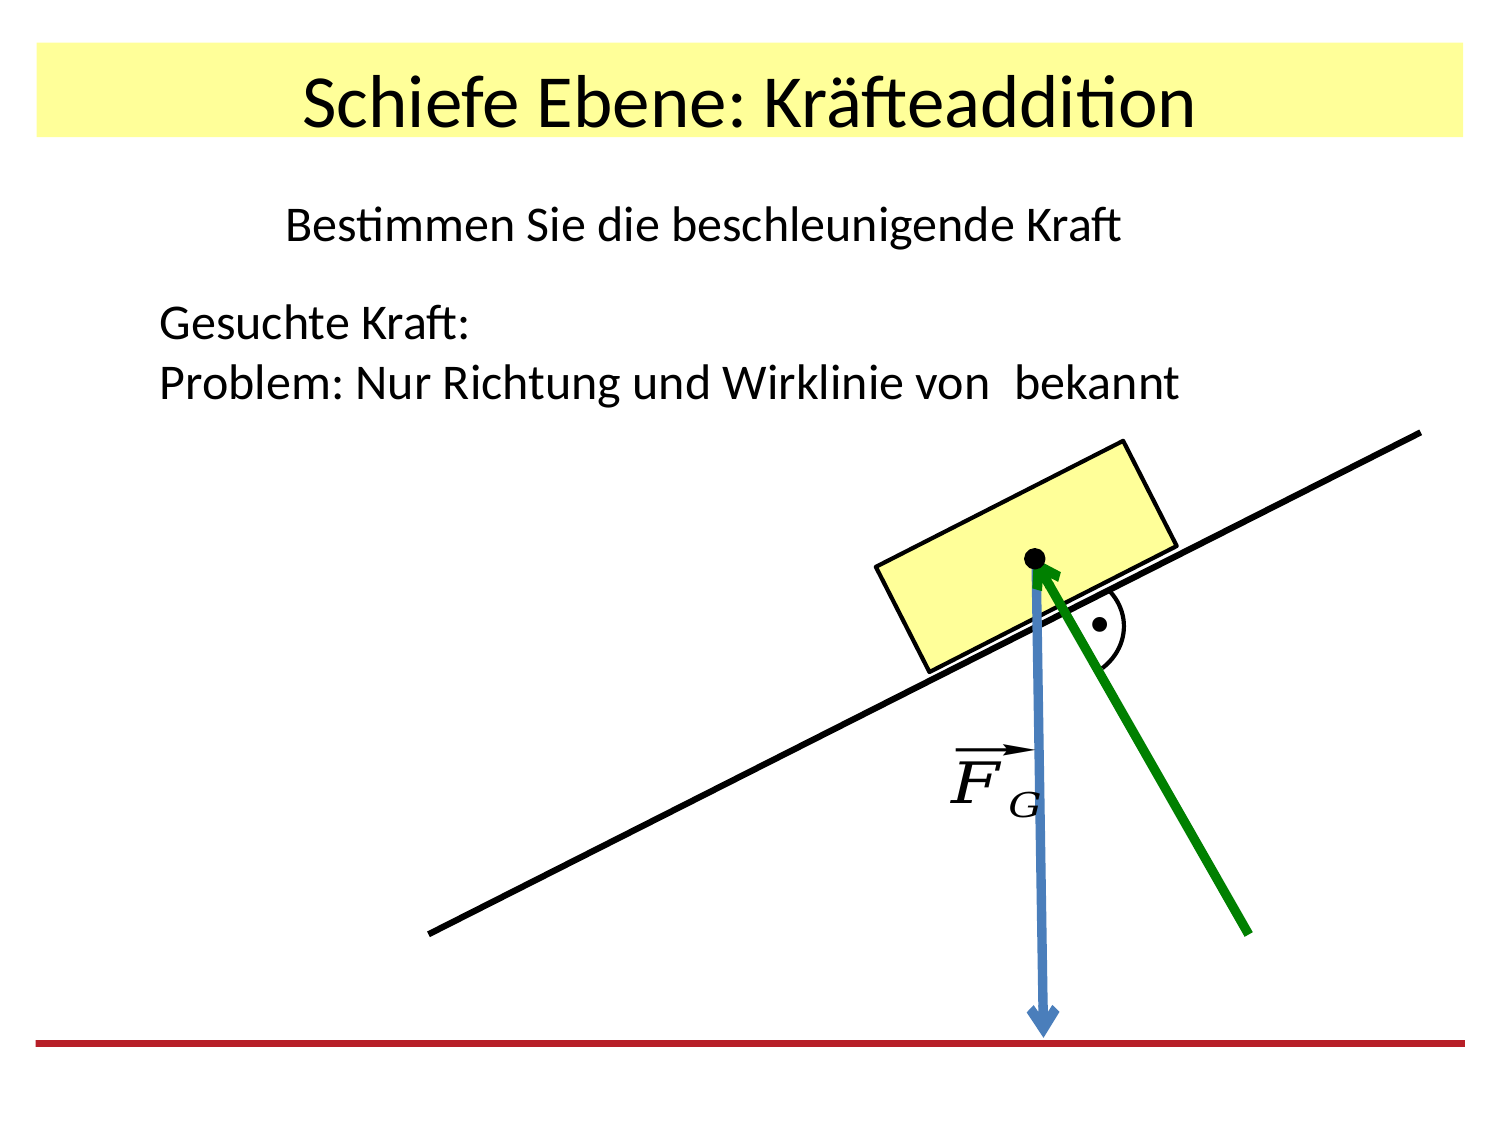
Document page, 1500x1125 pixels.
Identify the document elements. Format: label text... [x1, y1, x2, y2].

text_box Bestimmen Sie die beschleunigende Kraft [270, 184, 1139, 260]
title Schiefe Ebene: Kräfteaddition [75, 45, 1425, 233]
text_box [428, 432, 1421, 1039]
